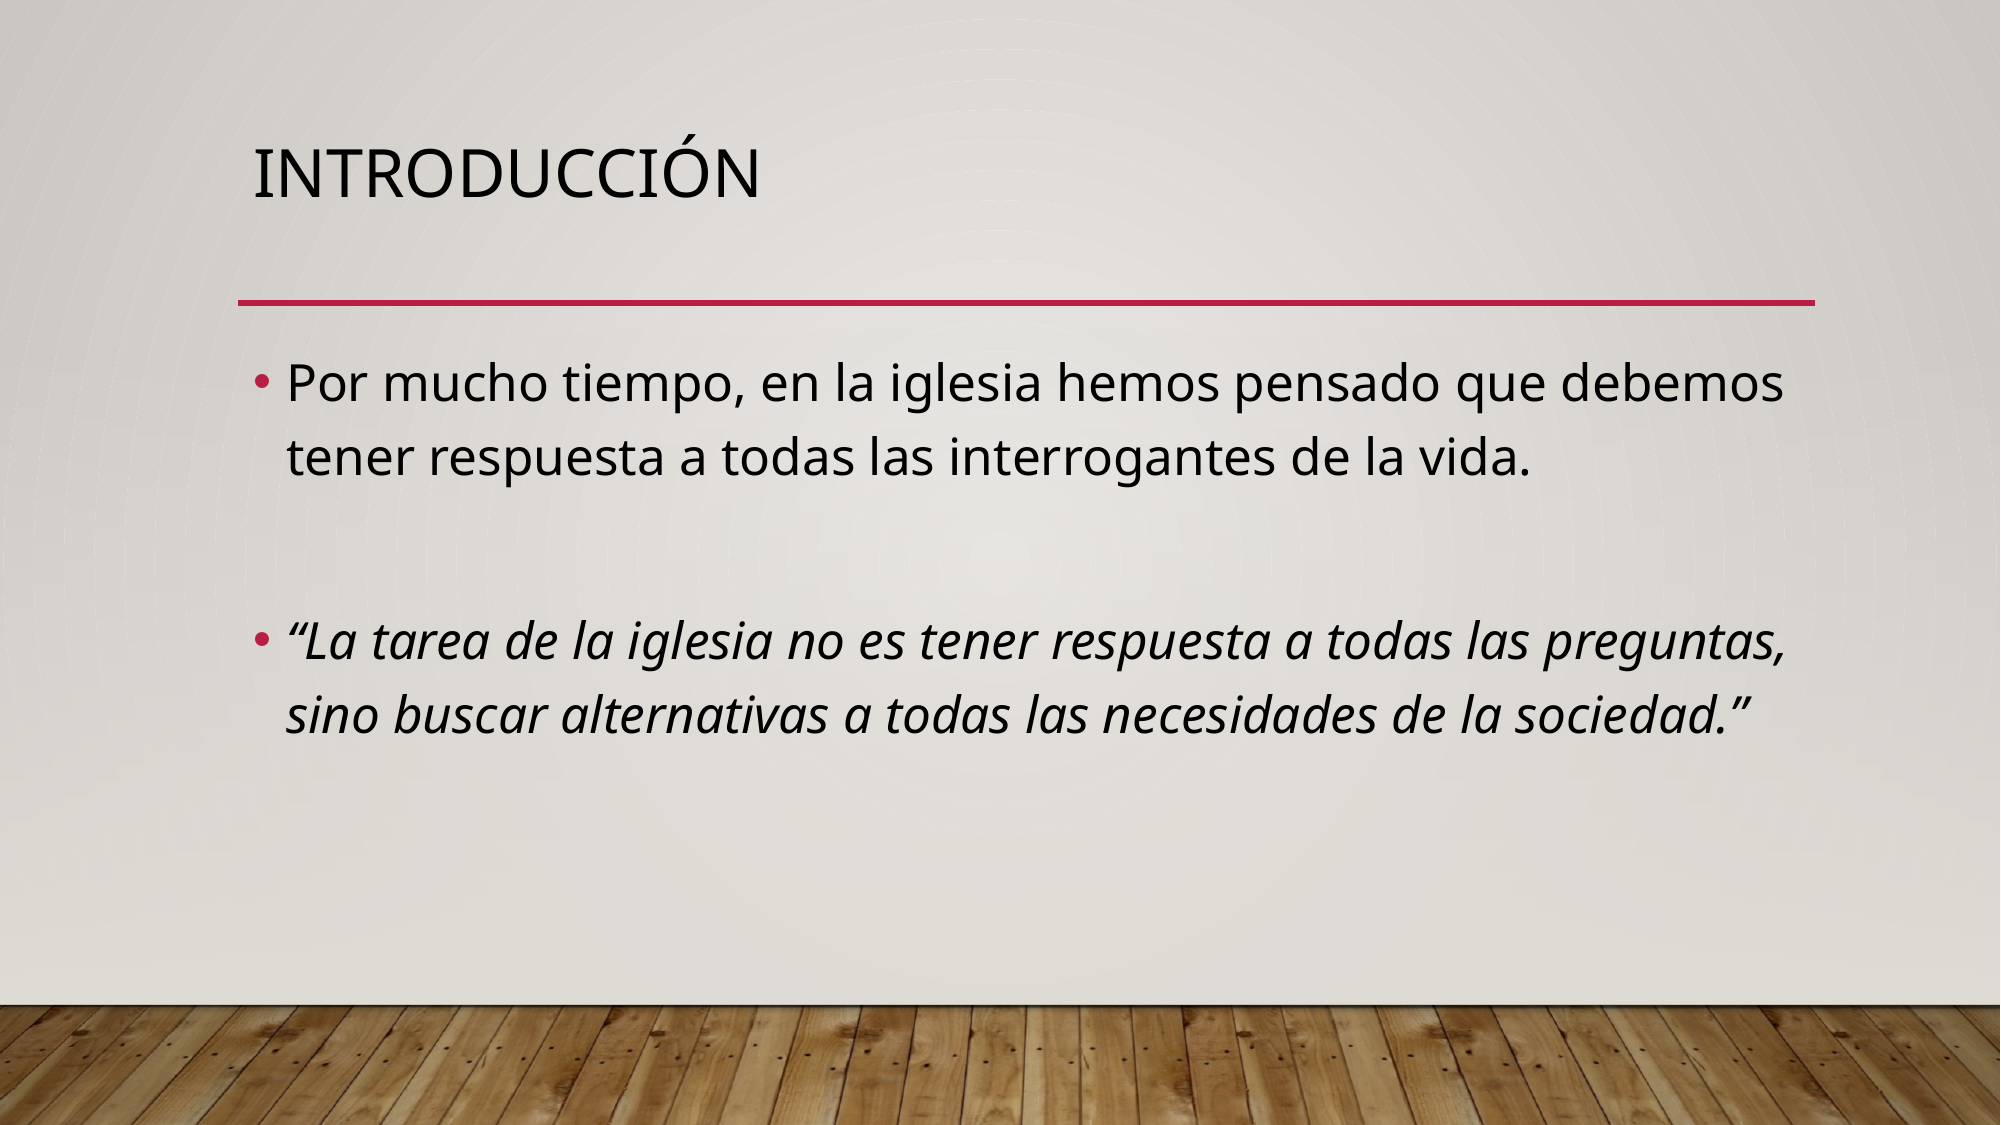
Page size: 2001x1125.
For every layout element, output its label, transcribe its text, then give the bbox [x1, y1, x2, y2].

list Por mucho tiempo, en la iglesia hemos pensado que debemos tener respuesta a todas las interrogantes de la vida. “La tarea de la iglesia no es tener respuesta a todas las preguntas, sino buscar alternativas a todas las necesidades de la sociedad.” [238, 330, 1814, 897]
title introducciÓn [238, 131, 1814, 305]
picture [0, 1005, 2000, 1125]
